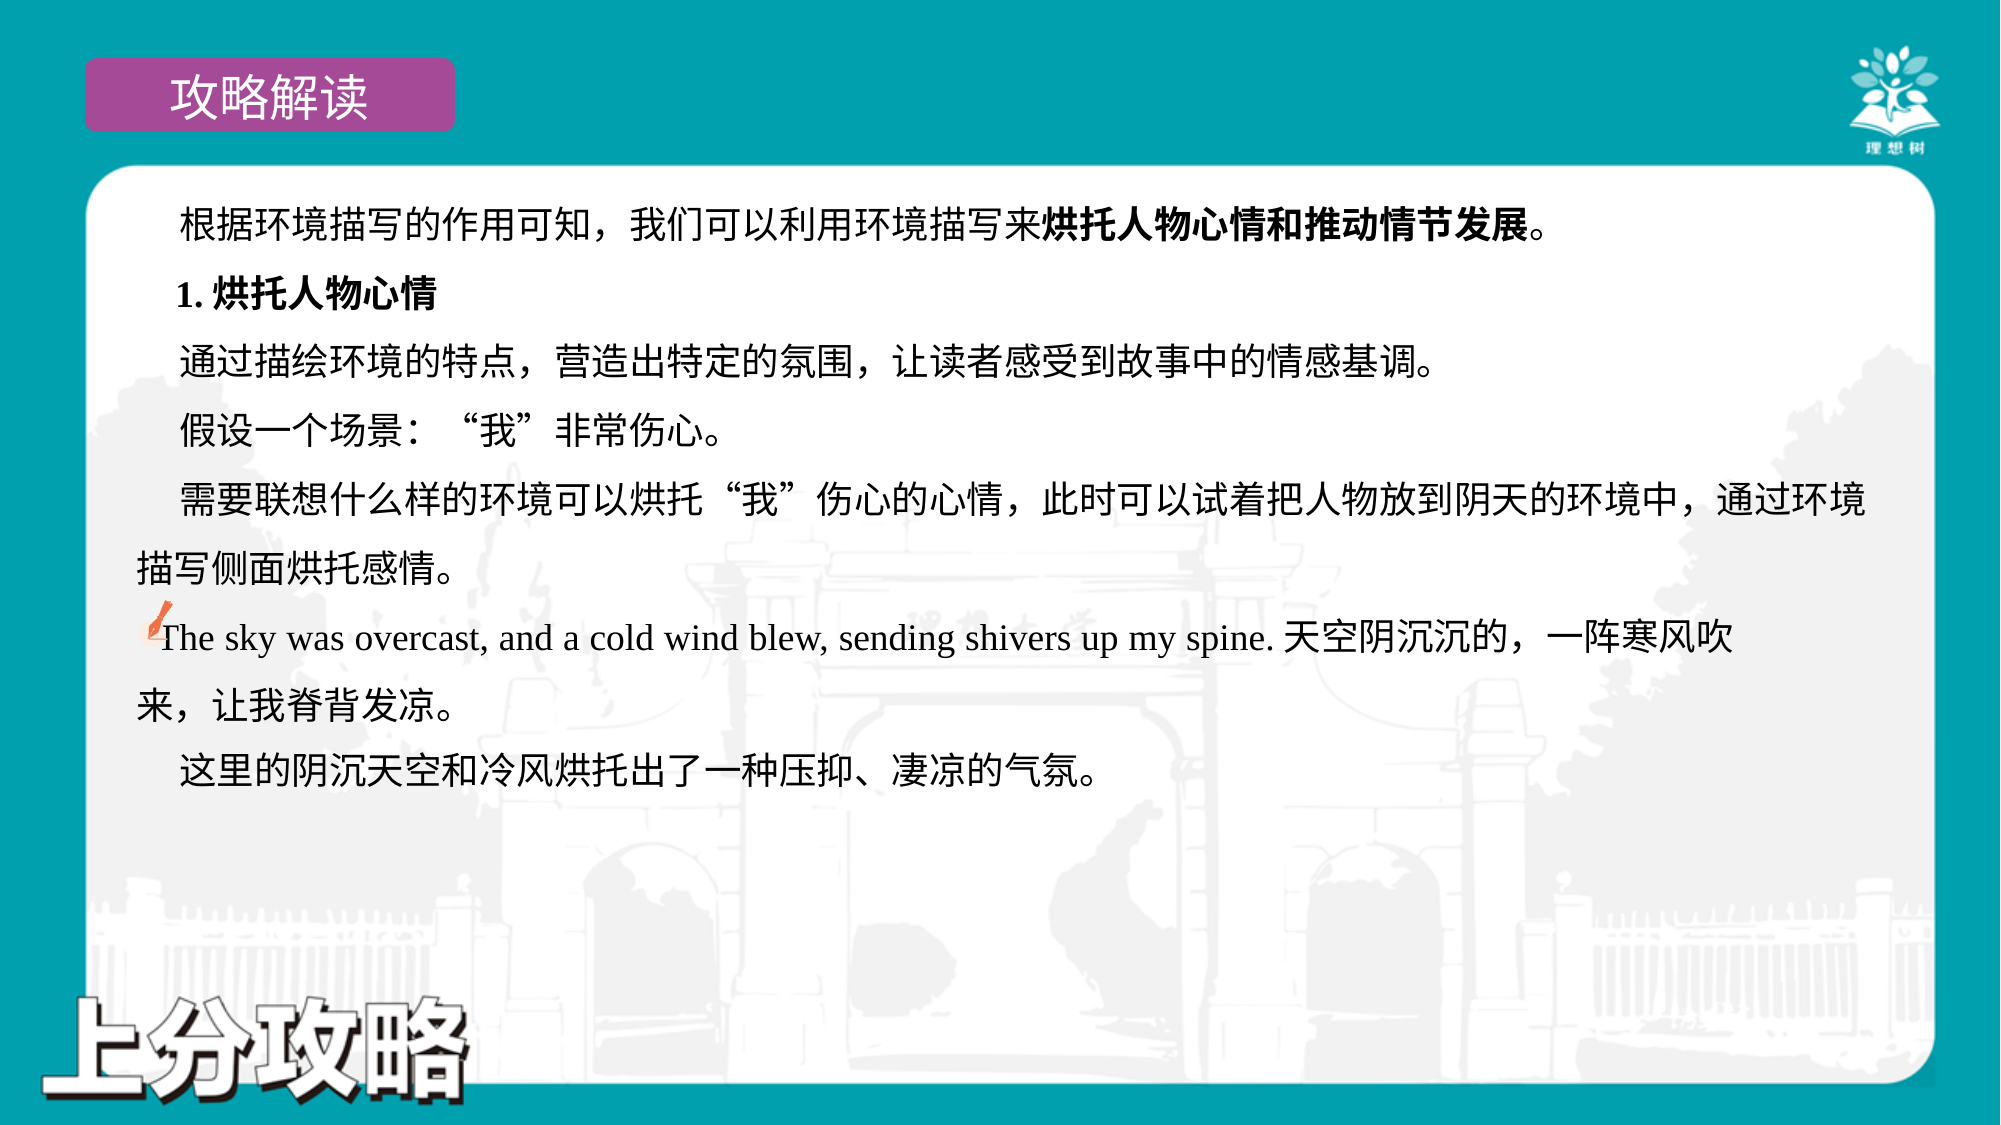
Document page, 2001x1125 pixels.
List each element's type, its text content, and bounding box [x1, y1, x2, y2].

picture [0, 0, 2000, 1125]
text_box 根据环境描写的作用可知，我们可以利用环境描写来烘托人物心情和推动情节发展。 1.烘托人物心情 通过描绘环境的特点，营造出特定的氛围，让读者感受到故事中的情感基调。 假设一个场景：“我”非常伤心。 需要联想什么样的环境可以烘托“我”伤心的心情，此时可以试着把人物放到阴天的环境中，通过环境 描写侧面烘托感情。 The sky was overcast, and a cold wind blew, sending shivers up my spine.天空阴沉沉的，一阵寒风吹 来，让我脊背发凉。 这里的阴沉天空和冷风烘托出了一种压抑、凄凉的气氛。 [136, 177, 1865, 785]
